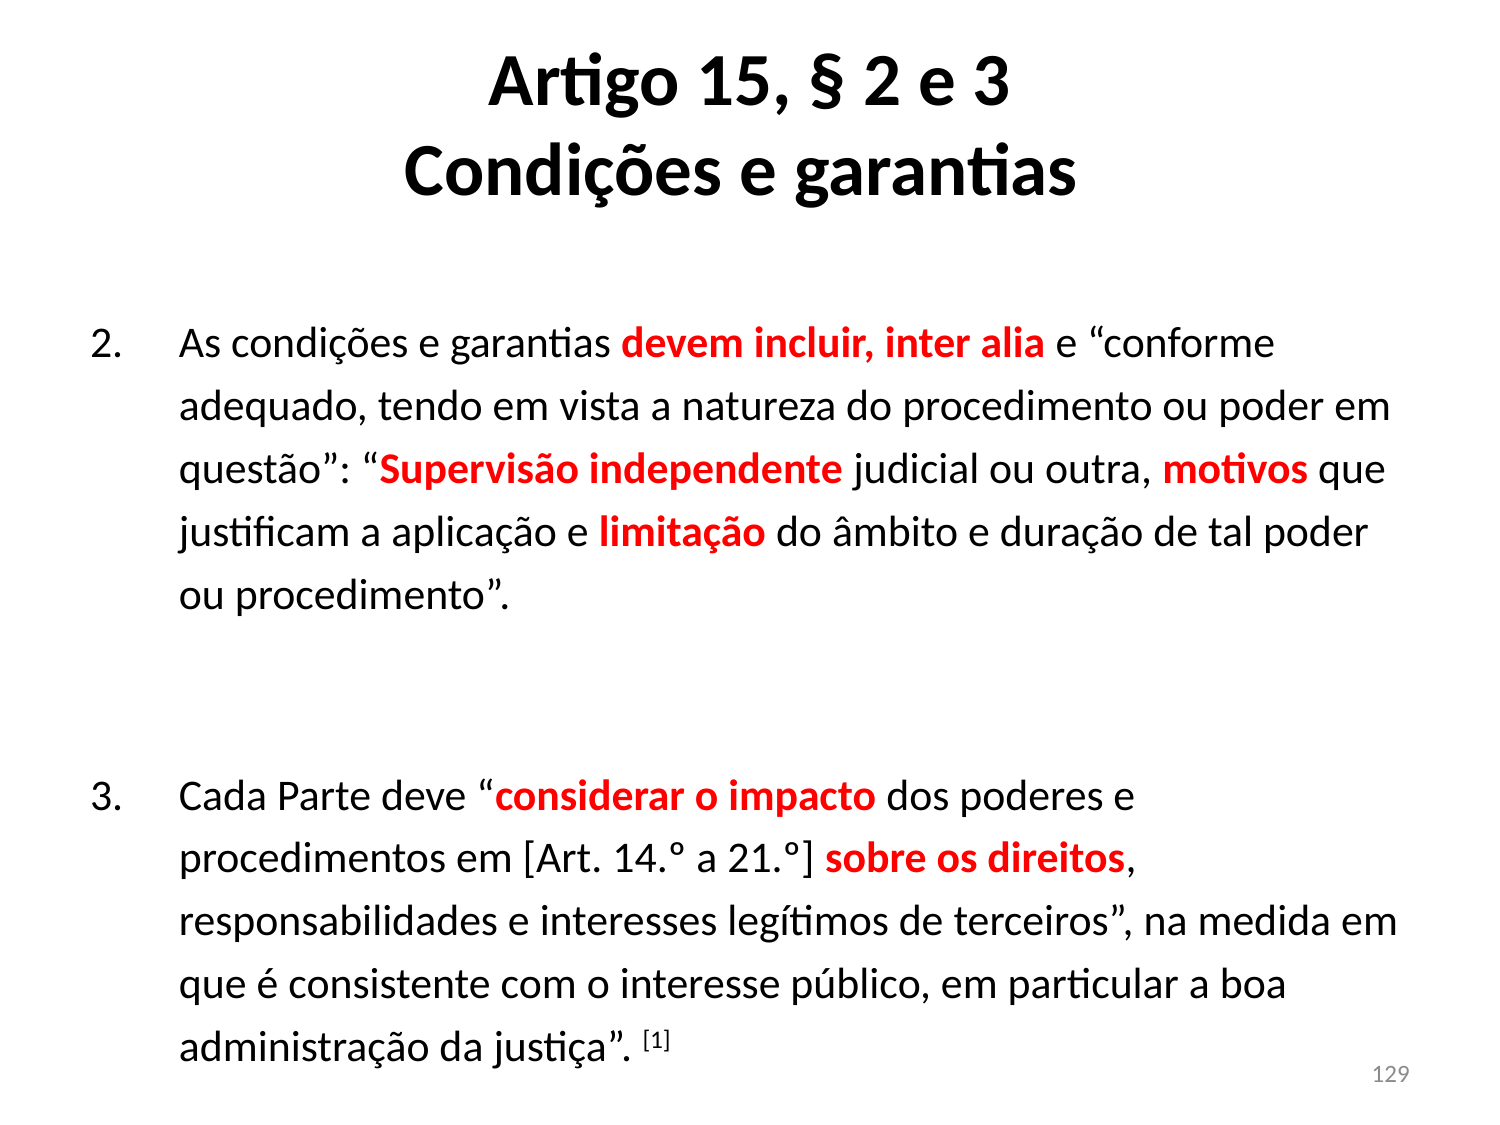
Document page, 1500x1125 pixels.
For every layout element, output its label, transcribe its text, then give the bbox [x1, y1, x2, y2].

title Artigo 15, § 2 e 3 Condições e garantias [74, 44, 1426, 196]
list As condições e garantias devem incluir, inter alia e “conforme adequado, tendo em vista a natureza do procedimento ou poder em questão”: “Supervisão independente judicial ou outra, motivos que justificam a aplicação e limitação do âmbito e duração de tal poder ou procedimento”. Cada Parte deve “considerar o impacto dos poderes e procedimentos em [Art. 14.º a 21.º] sobre os direitos, responsabilidades e interesses legítimos de terceiros”, na medida em que é consistente com o interesse público, em particular a boa administração da justiça”. [1] [74, 295, 1426, 1089]
slide_number 129 [1074, 1042, 1425, 1103]
